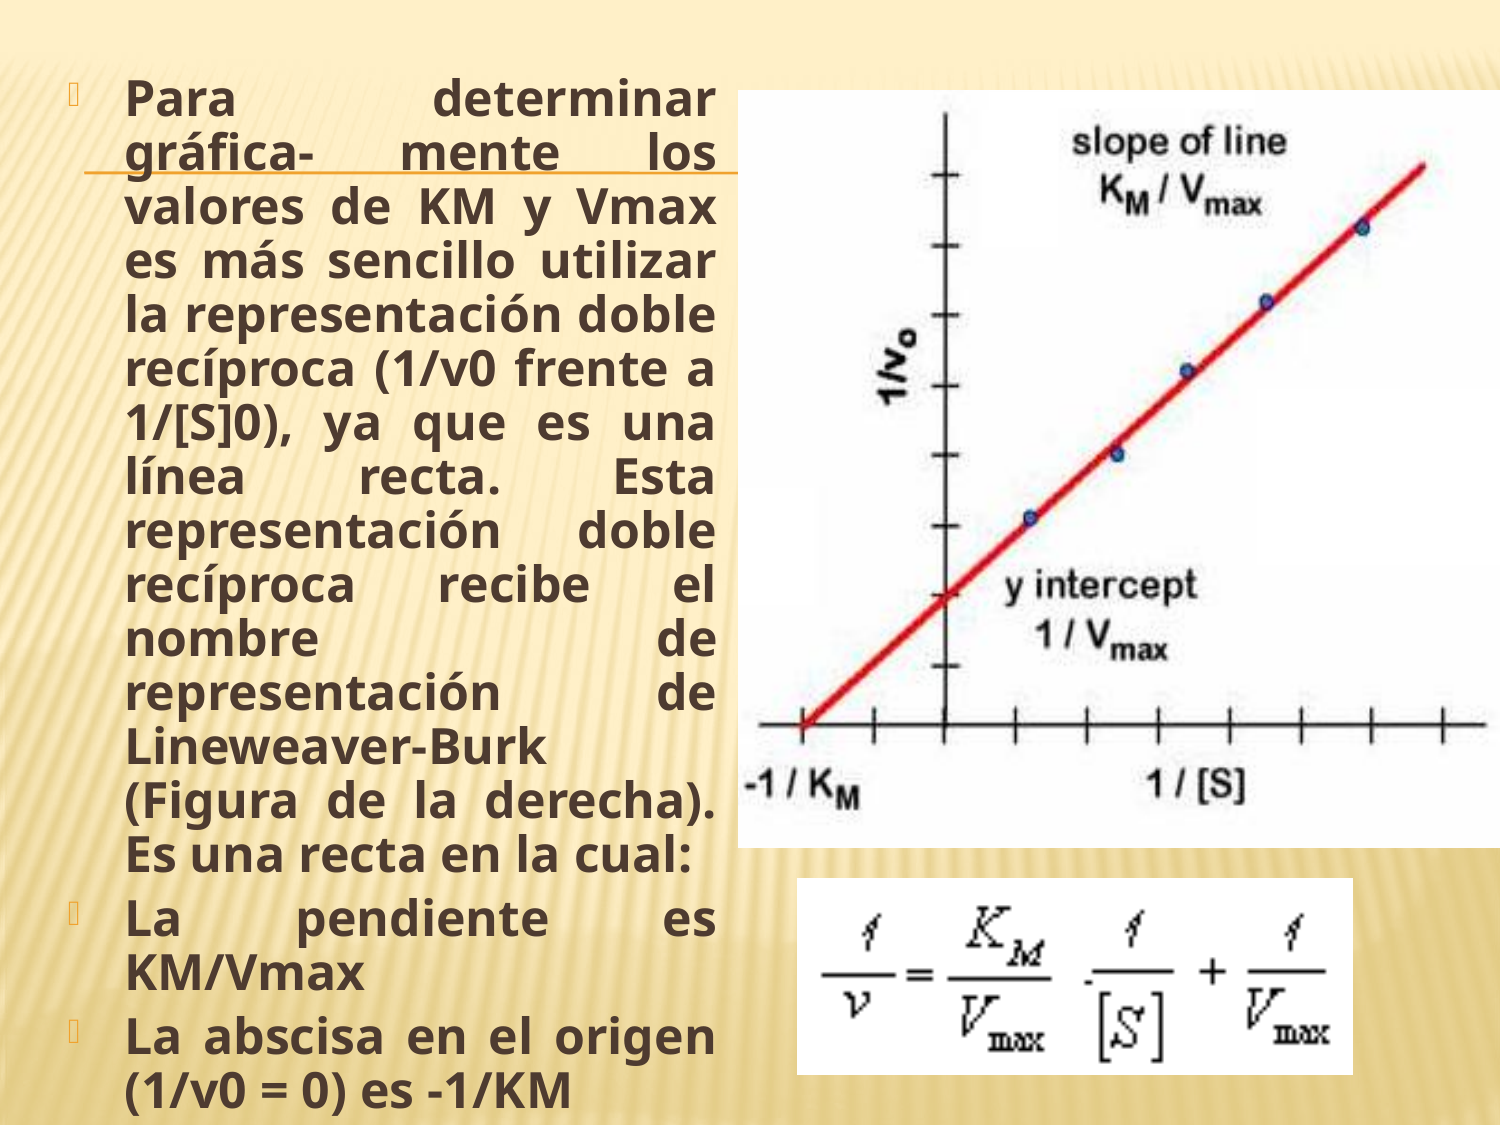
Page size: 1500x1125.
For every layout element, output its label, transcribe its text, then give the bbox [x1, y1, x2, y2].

picture [796, 878, 1353, 1076]
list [737, 89, 1500, 848]
list Para determinar gráfica- mente los valores de KM y Vmax es más sencillo utilizar la representación doble recíproca (1/v0 frente a 1/[S]0), ya que es una línea recta. Esta representación doble recíproca recibe el nombre de representación de Lineweaver-Burk (Figura de la derecha). Es una recta en la cual: La pendiente es KM/Vmax La abscisa en el origen (1/v0 = 0) es -1/KM La ordenada en el origen (1/[S]0 = 0) es 1/Vmax [53, 66, 733, 1125]
